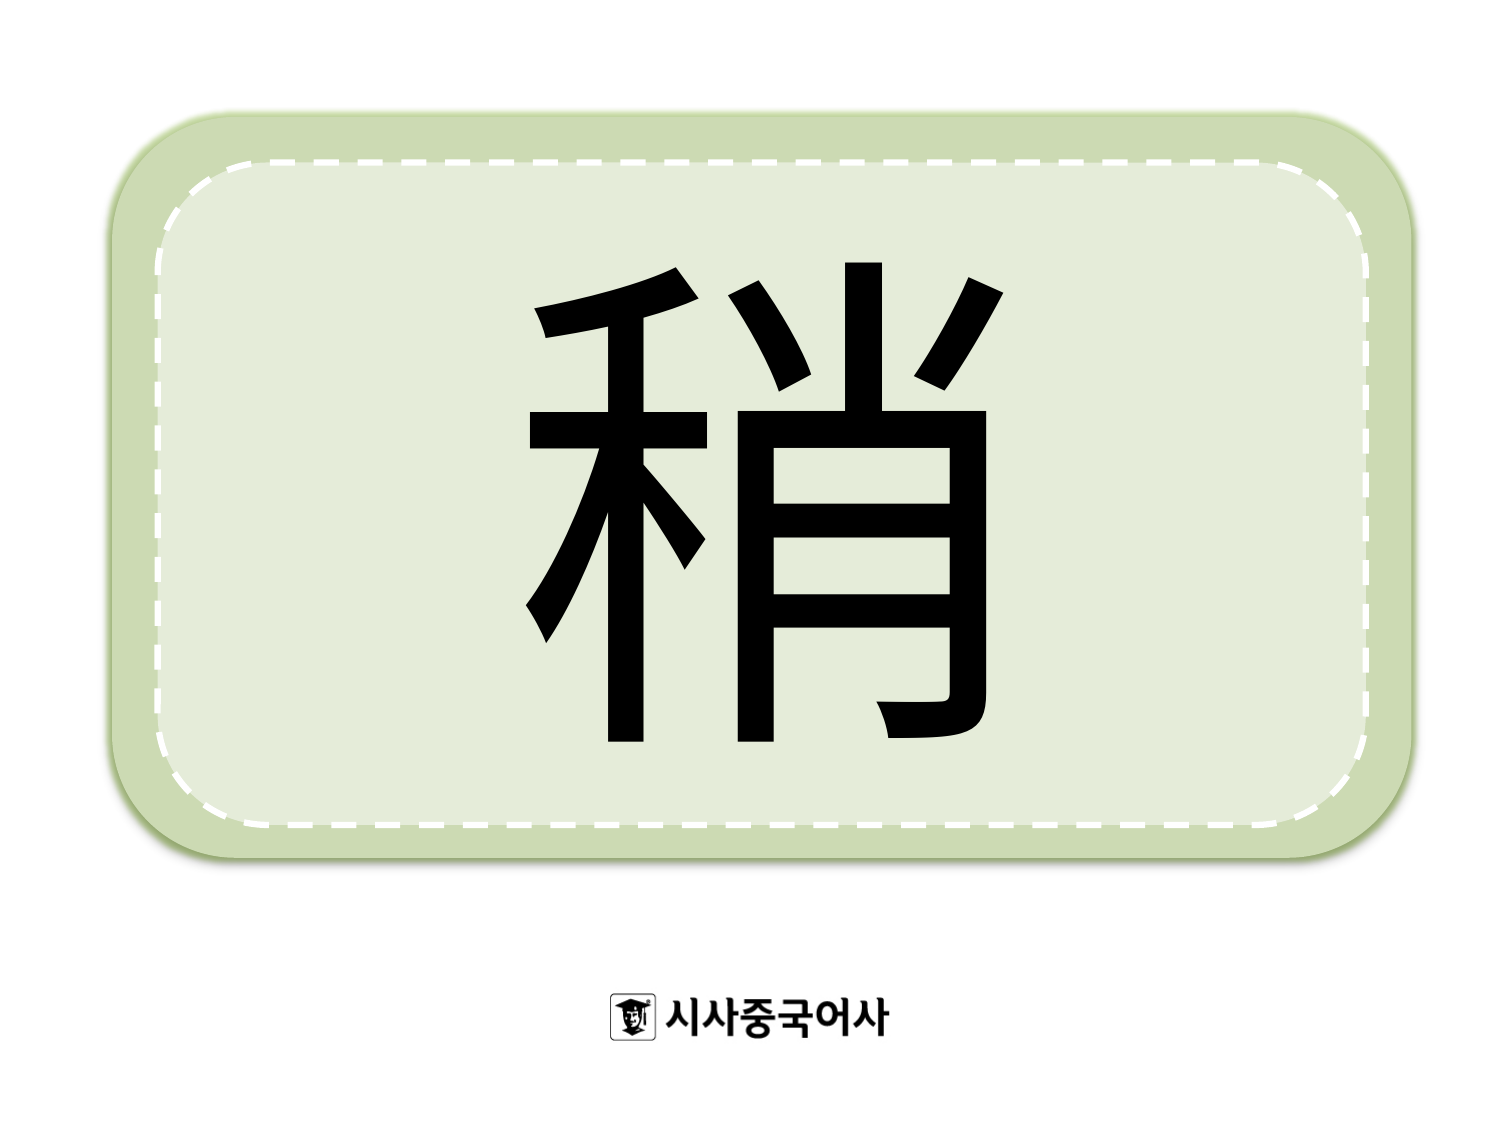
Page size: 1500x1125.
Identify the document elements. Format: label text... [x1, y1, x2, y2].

text_box 稍 [162, 160, 1371, 824]
picture [602, 987, 898, 1047]
